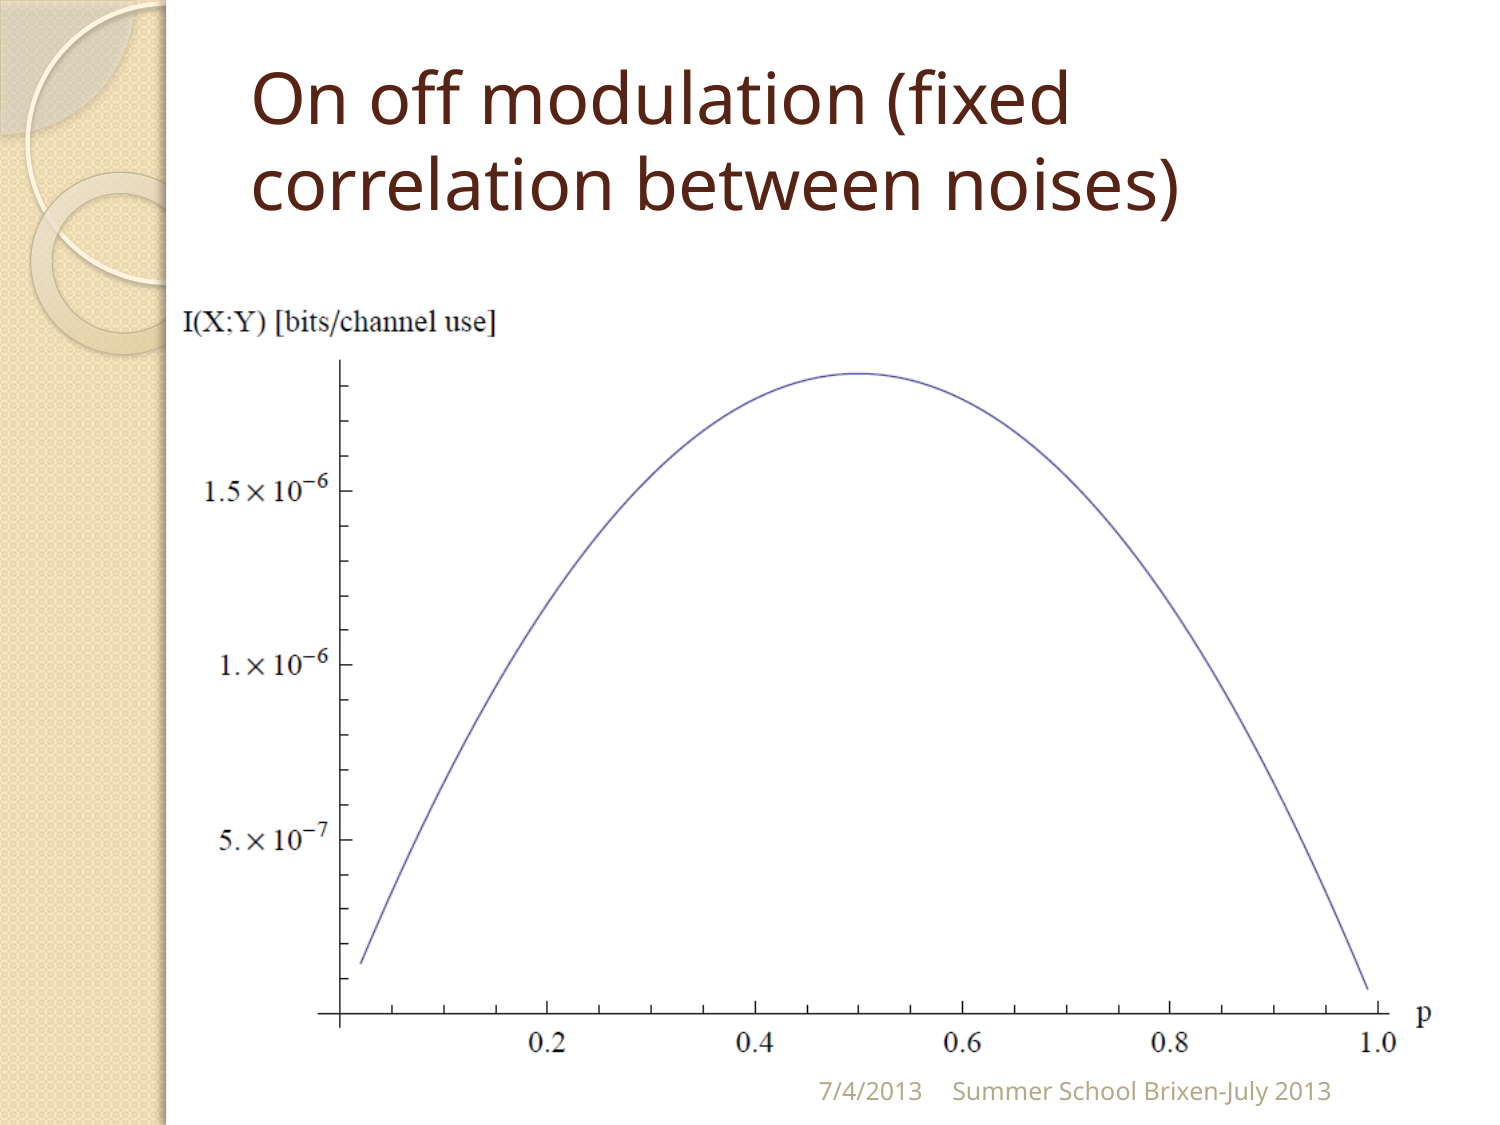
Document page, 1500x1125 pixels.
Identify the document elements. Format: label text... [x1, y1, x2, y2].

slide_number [587, 1070, 937, 1113]
picture [182, 302, 1436, 1059]
footer Summer School Brixen-July 2013 [937, 1070, 1413, 1113]
title On off modulation (fixed correlation between noises) [235, 45, 1466, 233]
